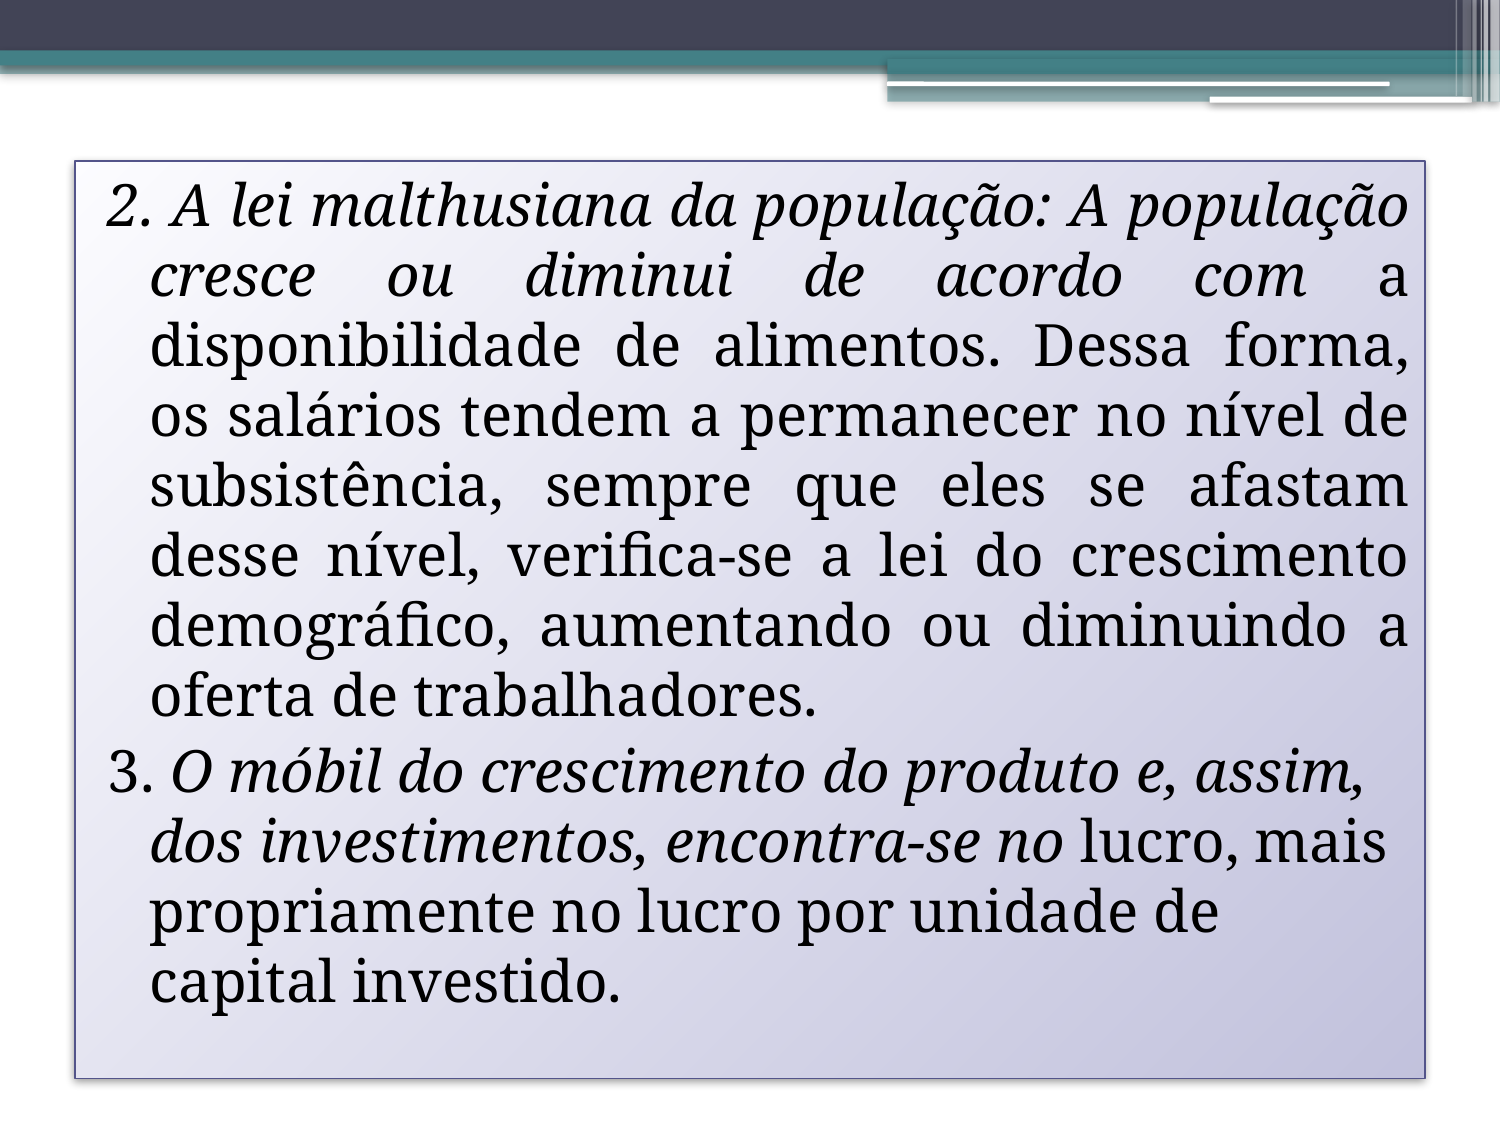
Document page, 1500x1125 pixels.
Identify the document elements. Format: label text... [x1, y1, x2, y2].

list 2. A lei malthusiana da população: A população cresce ou diminui de acordo com a disponibilidade de alimentos. Dessa forma, os salários tendem a permanecer no nível de subsistência, sempre que eles se afastam desse nível, verifica-se a lei do crescimento demográfico, aumentando ou diminuindo a oferta de trabalhadores. 3. O móbil do crescimento do produto e, assim, dos investimentos, encontra-se no lucro, mais propriamente no lucro por unidade de capital investido. [74, 160, 1426, 1079]
